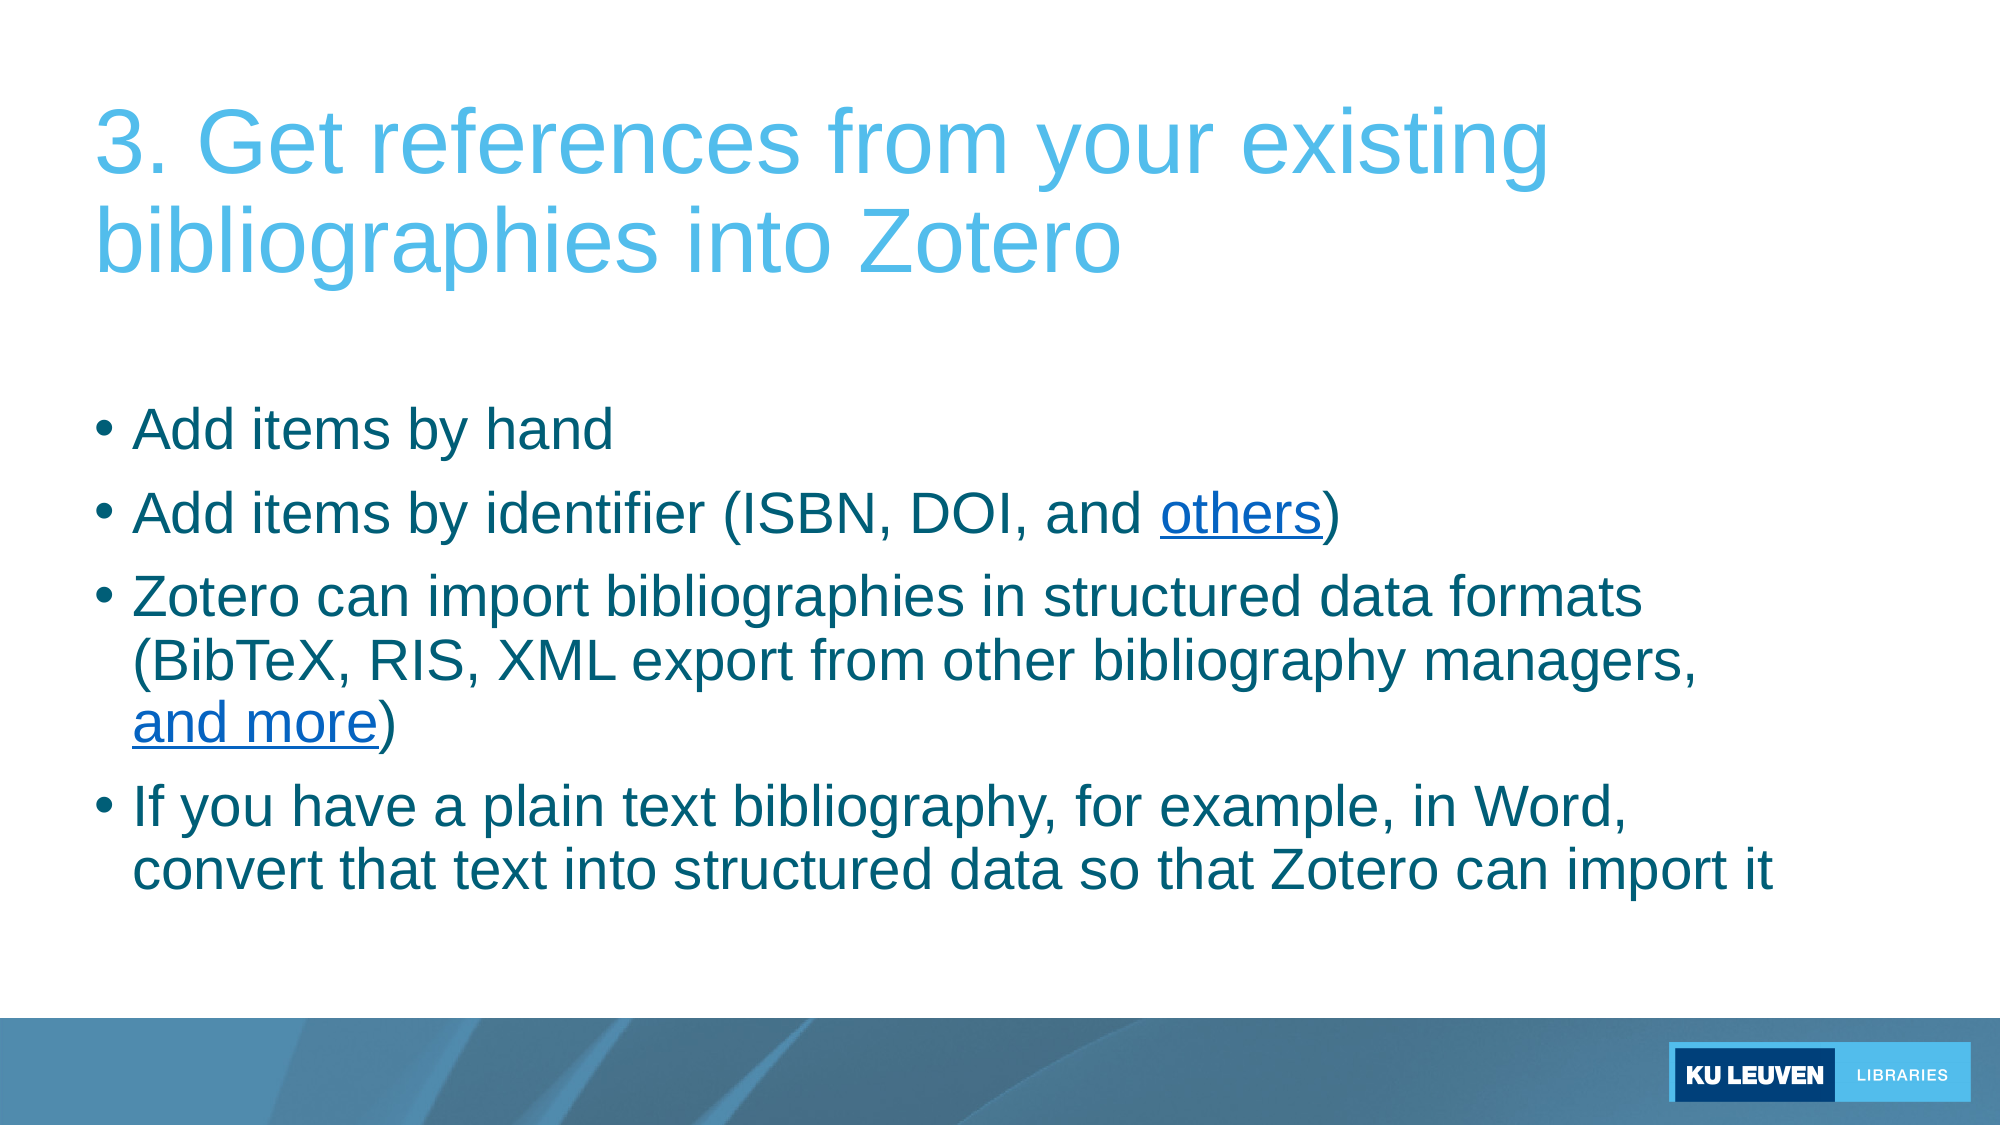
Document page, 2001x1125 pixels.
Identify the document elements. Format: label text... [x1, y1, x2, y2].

title 3. Get references from your existing bibliographies into Zotero [94, 94, 1906, 312]
picture [0, 1018, 2000, 1125]
list Add items by hand Add items by identifier (ISBN, DOI, and others) Zotero can import bibliographies in structured data formats (BibTeX, RIS, XML export from other bibliography managers, and more) If you have a plain text bibliography, for example, in Word, convert that text into structured data so that Zotero can import it [94, 399, 1796, 1046]
